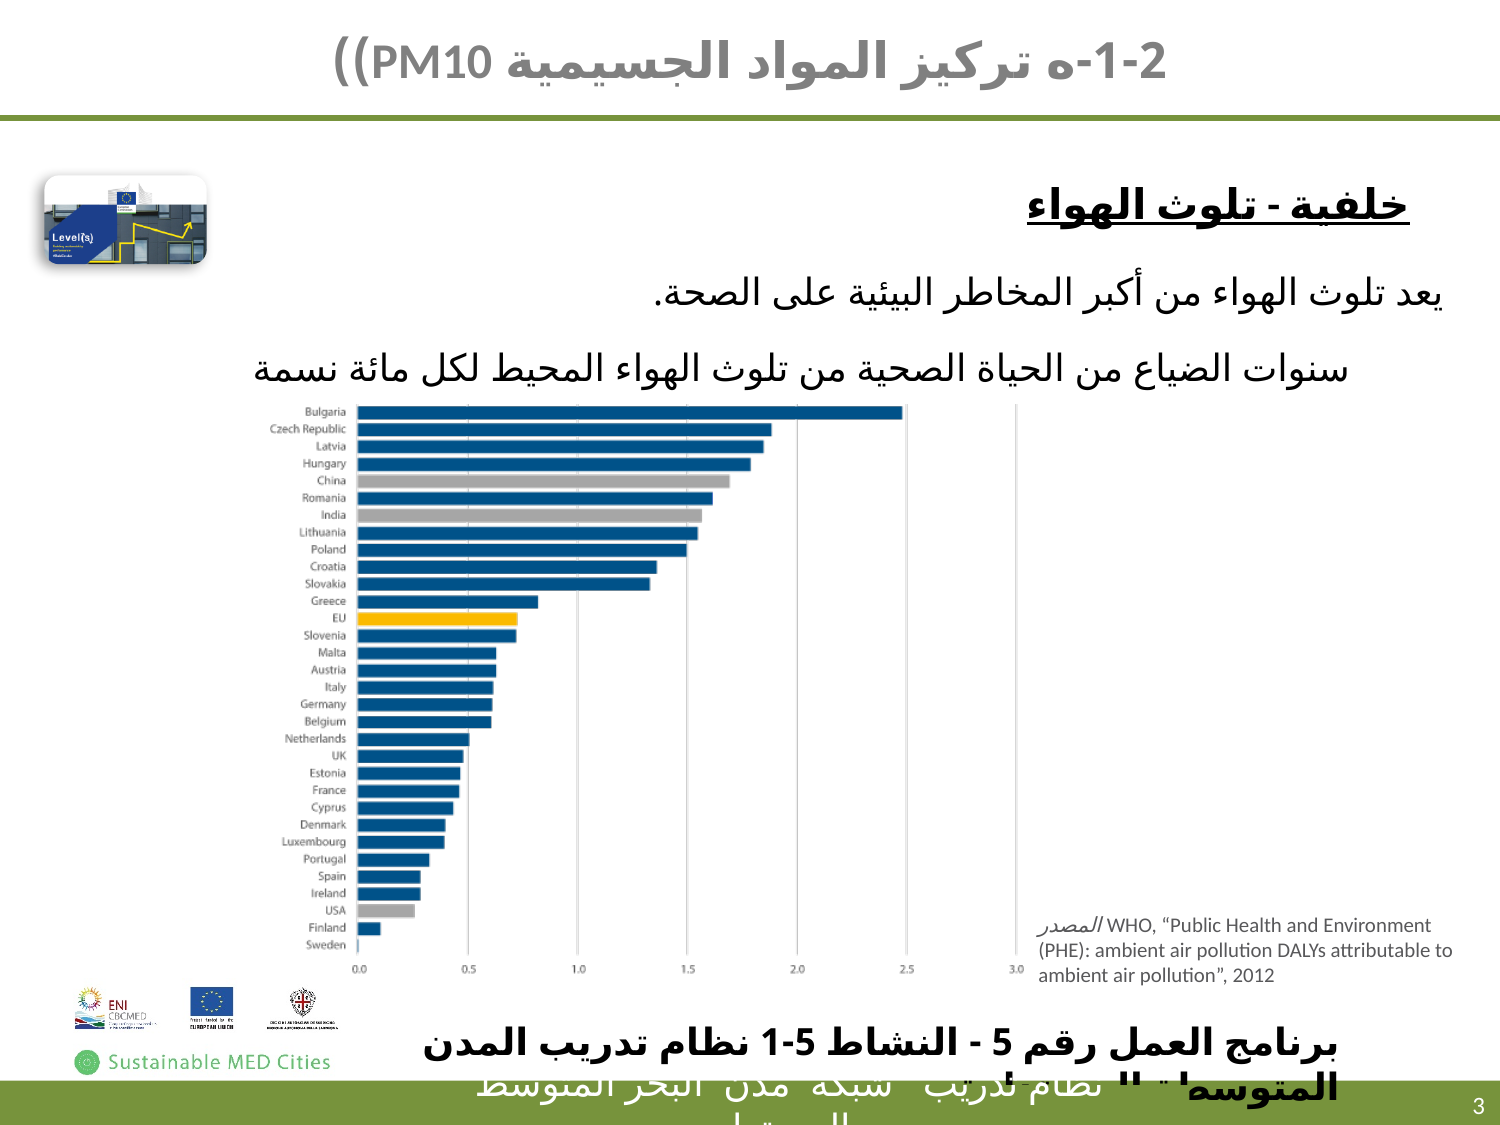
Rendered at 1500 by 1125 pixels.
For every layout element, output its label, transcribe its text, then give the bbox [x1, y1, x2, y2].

picture [270, 403, 1024, 976]
text_box خلفية - تلوث الهواء [1003, 169, 1425, 260]
slide_number 3 [1496, 1074, 1500, 1125]
text_box سنوات الضياع من الحياة الصحية من تلوث الهواء المحيط لكل مائة نسمة [87, 336, 1366, 396]
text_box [330, 990, 1493, 1123]
picture [44, 175, 207, 265]
text_box المصدر WHO, “Public Health and Environment (PHE): ambient air pollution DALYs attributable to ambient air pollution”, 2012 [1023, 904, 1500, 994]
title 1-2-ه تركيز المواد الجسيمية PM10)) [0, 0, 1500, 117]
picture [62, 978, 356, 1080]
text_box يعد تلوث الهواء من أكبر المخاطر البيئية على الصحة. [74, 260, 1460, 320]
